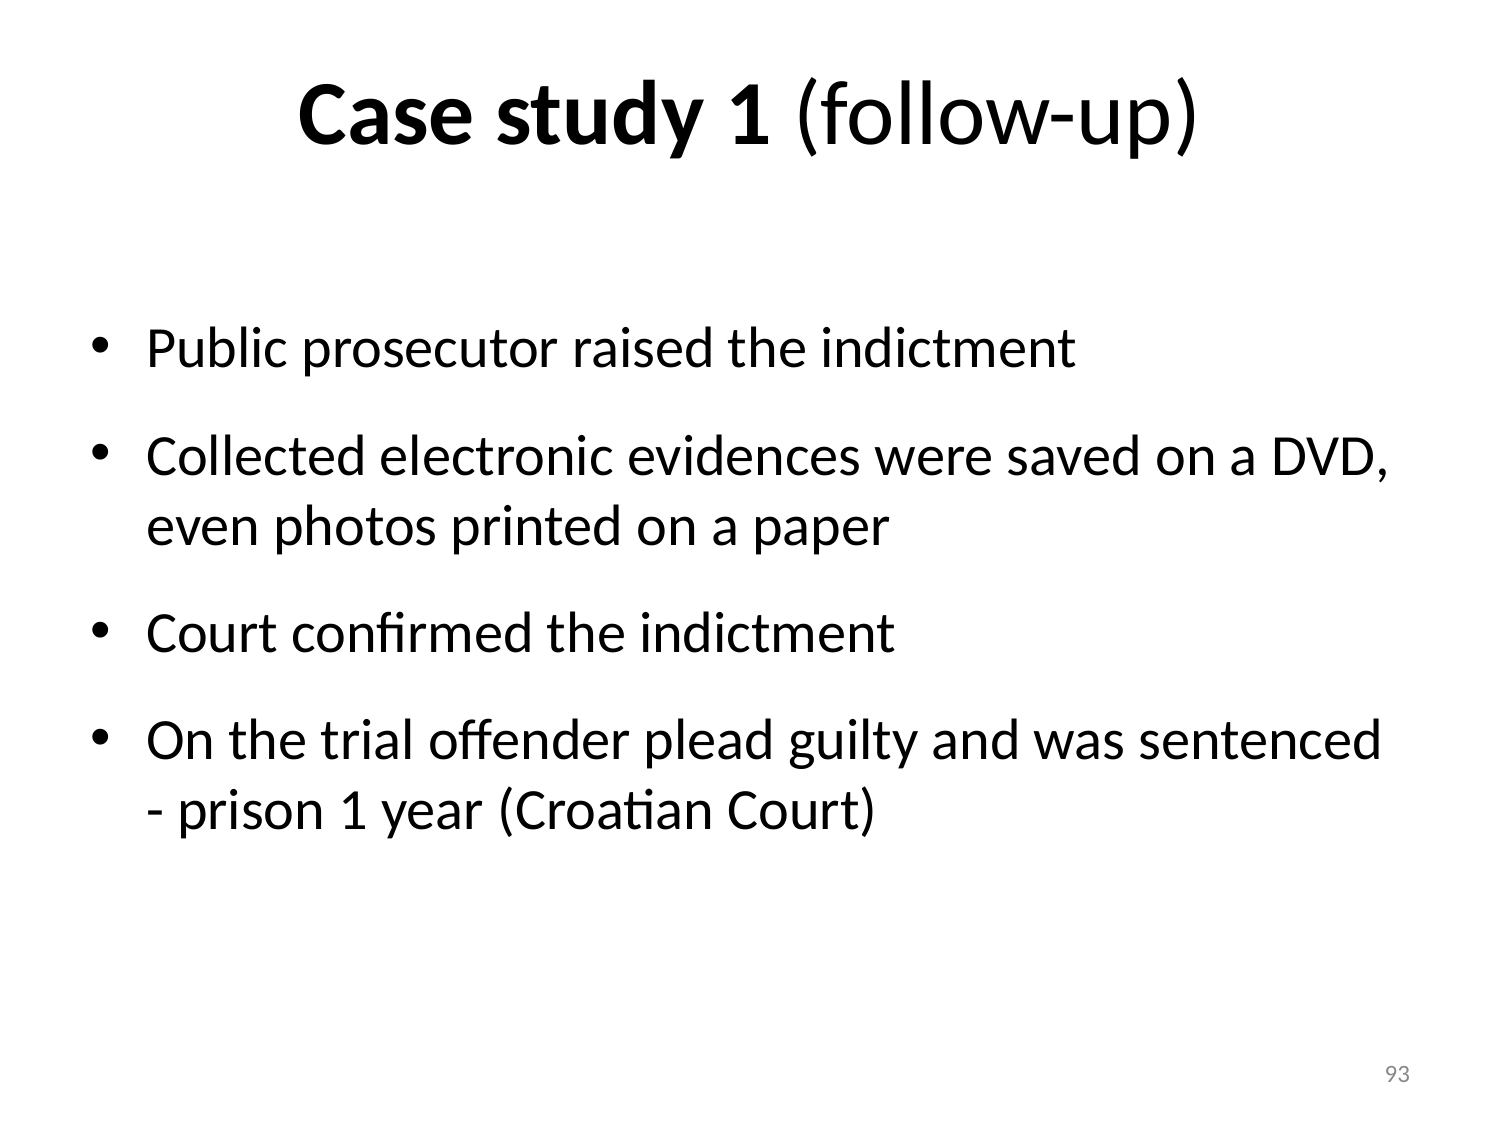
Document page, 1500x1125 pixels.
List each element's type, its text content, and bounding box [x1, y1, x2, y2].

slide_number 93 [1074, 1042, 1425, 1103]
title Case study 1 (follow-up) [75, 45, 1425, 187]
list Public prosecutor raised the indictment Collected electronic evidences were saved on a DVD, even photos printed on a paper Court confirmed the indictment On the trial offender plead guilty and was sentenced - prison 1 year (Croatian Court) [75, 302, 1425, 1005]
